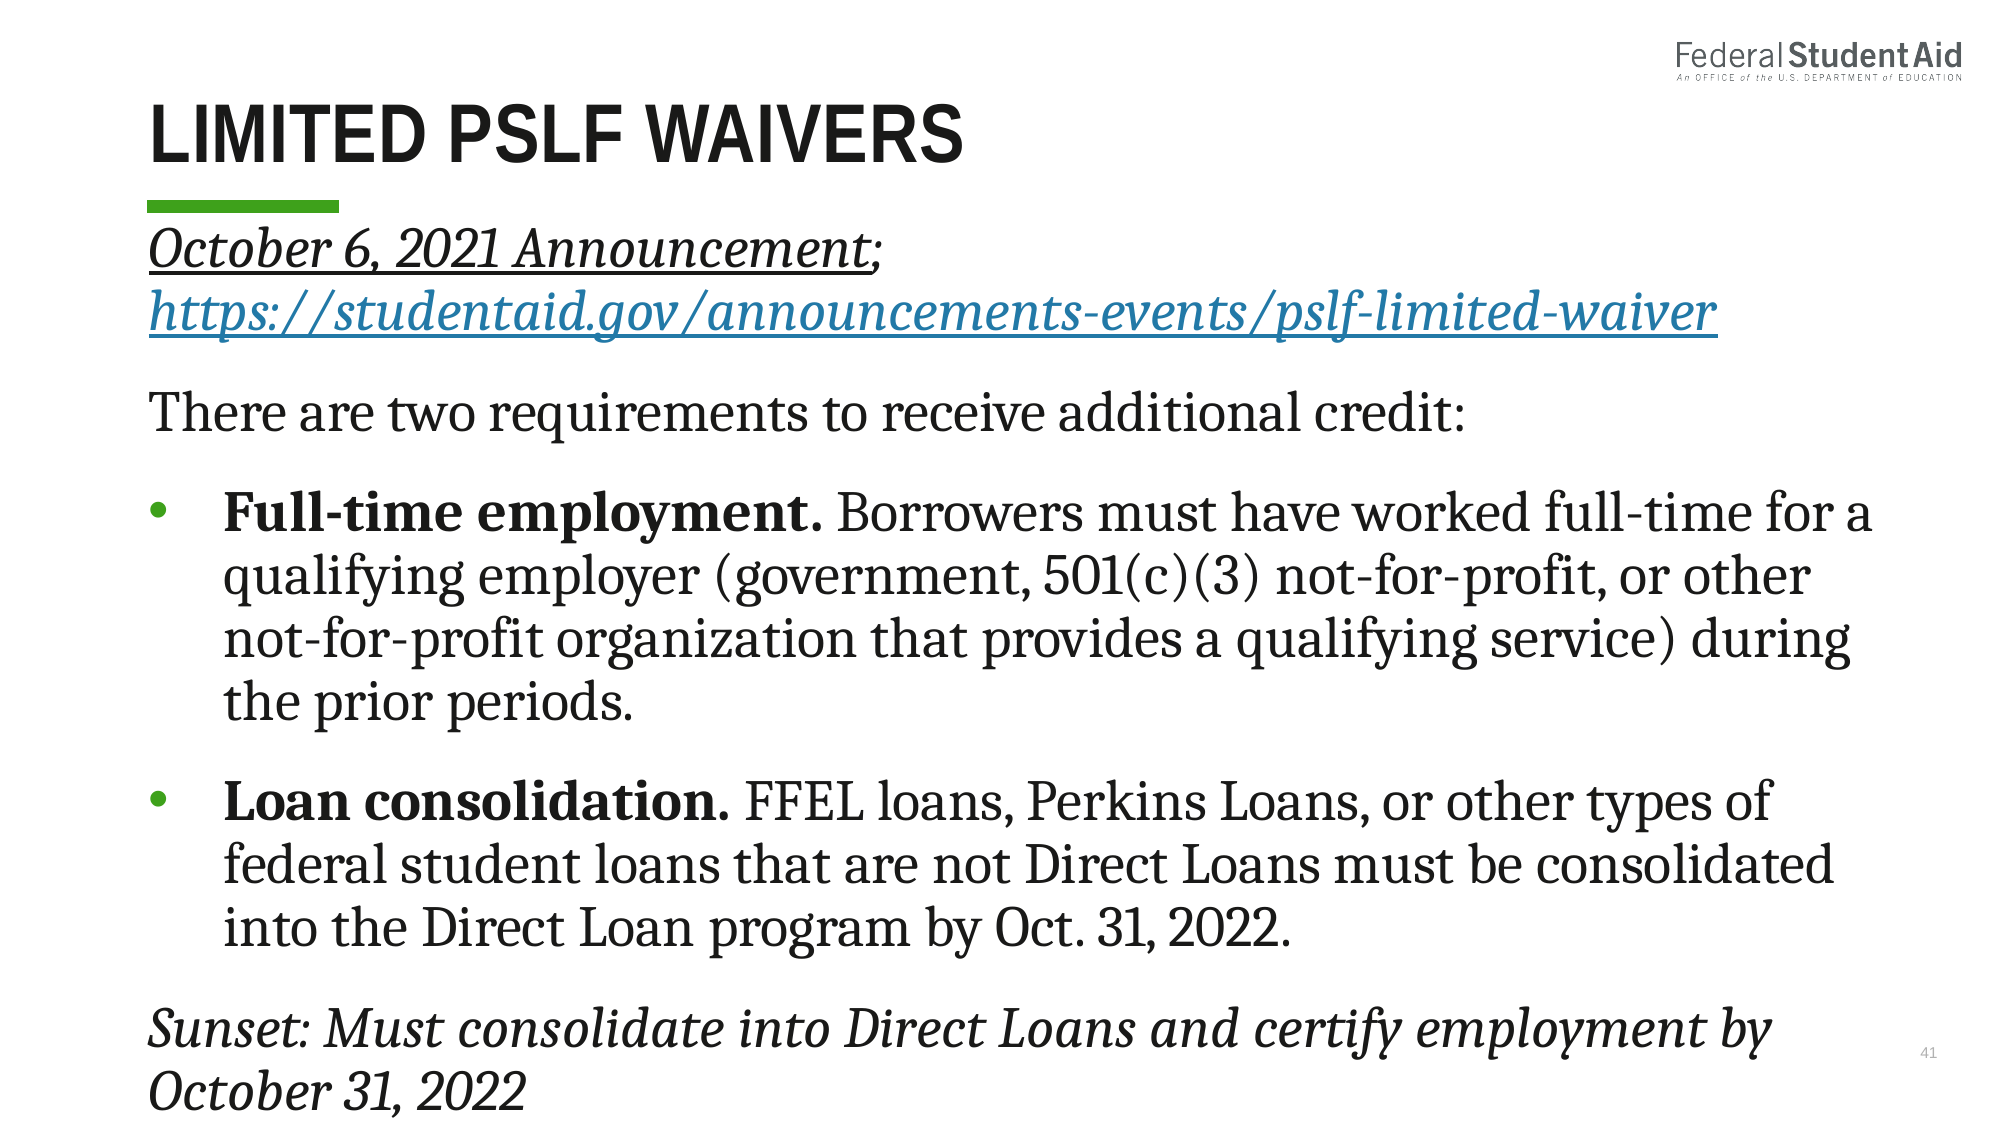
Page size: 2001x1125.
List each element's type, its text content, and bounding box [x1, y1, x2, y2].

picture [1651, 16, 1986, 106]
title Limited pslf Waivers [149, 57, 1606, 189]
list October 6, 2021 Announcement; https://studentaid.gov/announcements-events/pslf-limited-waiver There are two requirements to receive additional credit: Full-time employment. Borrowers must have worked full-time for a qualifying employer (government, 501(c)(3) not-for-profit, or other not-for-profit organization that provides a qualifying service) during the prior periods. Loan consolidation. FFEL loans, Perkins Loans, or other types of federal student loans that are not Direct Loans must be consolidated into the Direct Loan program by Oct. 31, 2022. Sunset: Must consolidate into Direct Loans and certify employment by October 31, 2022 [133, 209, 1921, 998]
slide_number 41 [1920, 1042, 1986, 1094]
